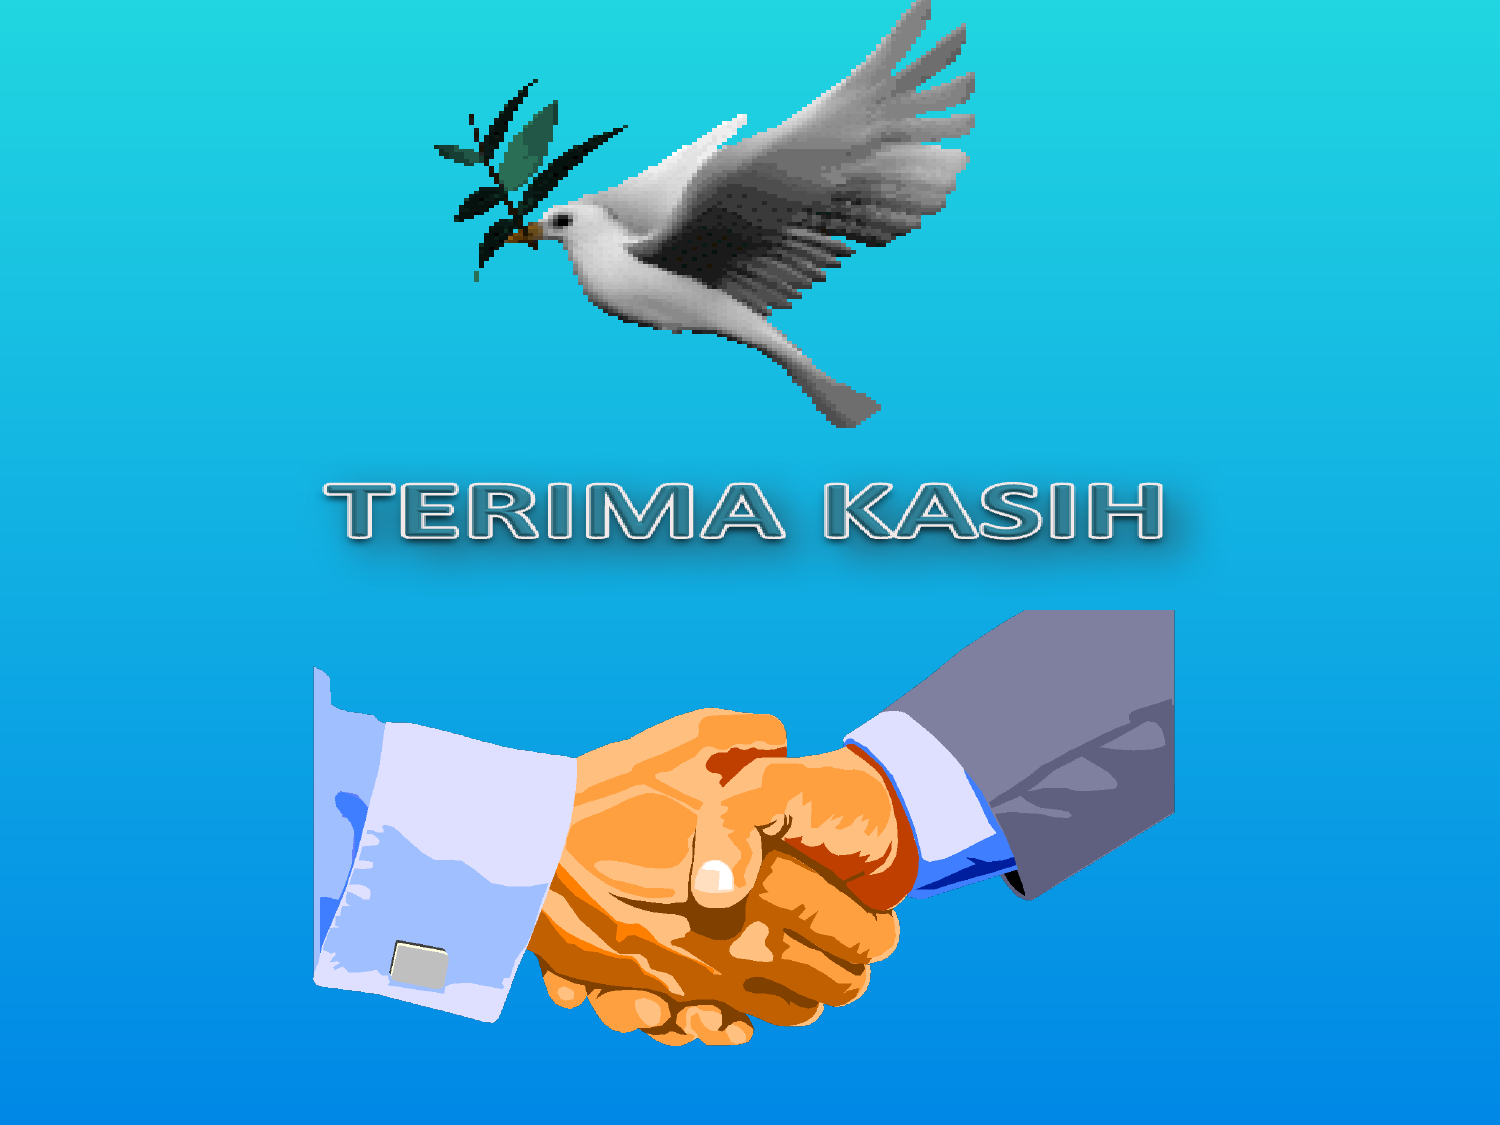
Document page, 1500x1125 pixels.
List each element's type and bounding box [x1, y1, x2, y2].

picture [162, 0, 1413, 578]
picture [312, 611, 1176, 1047]
